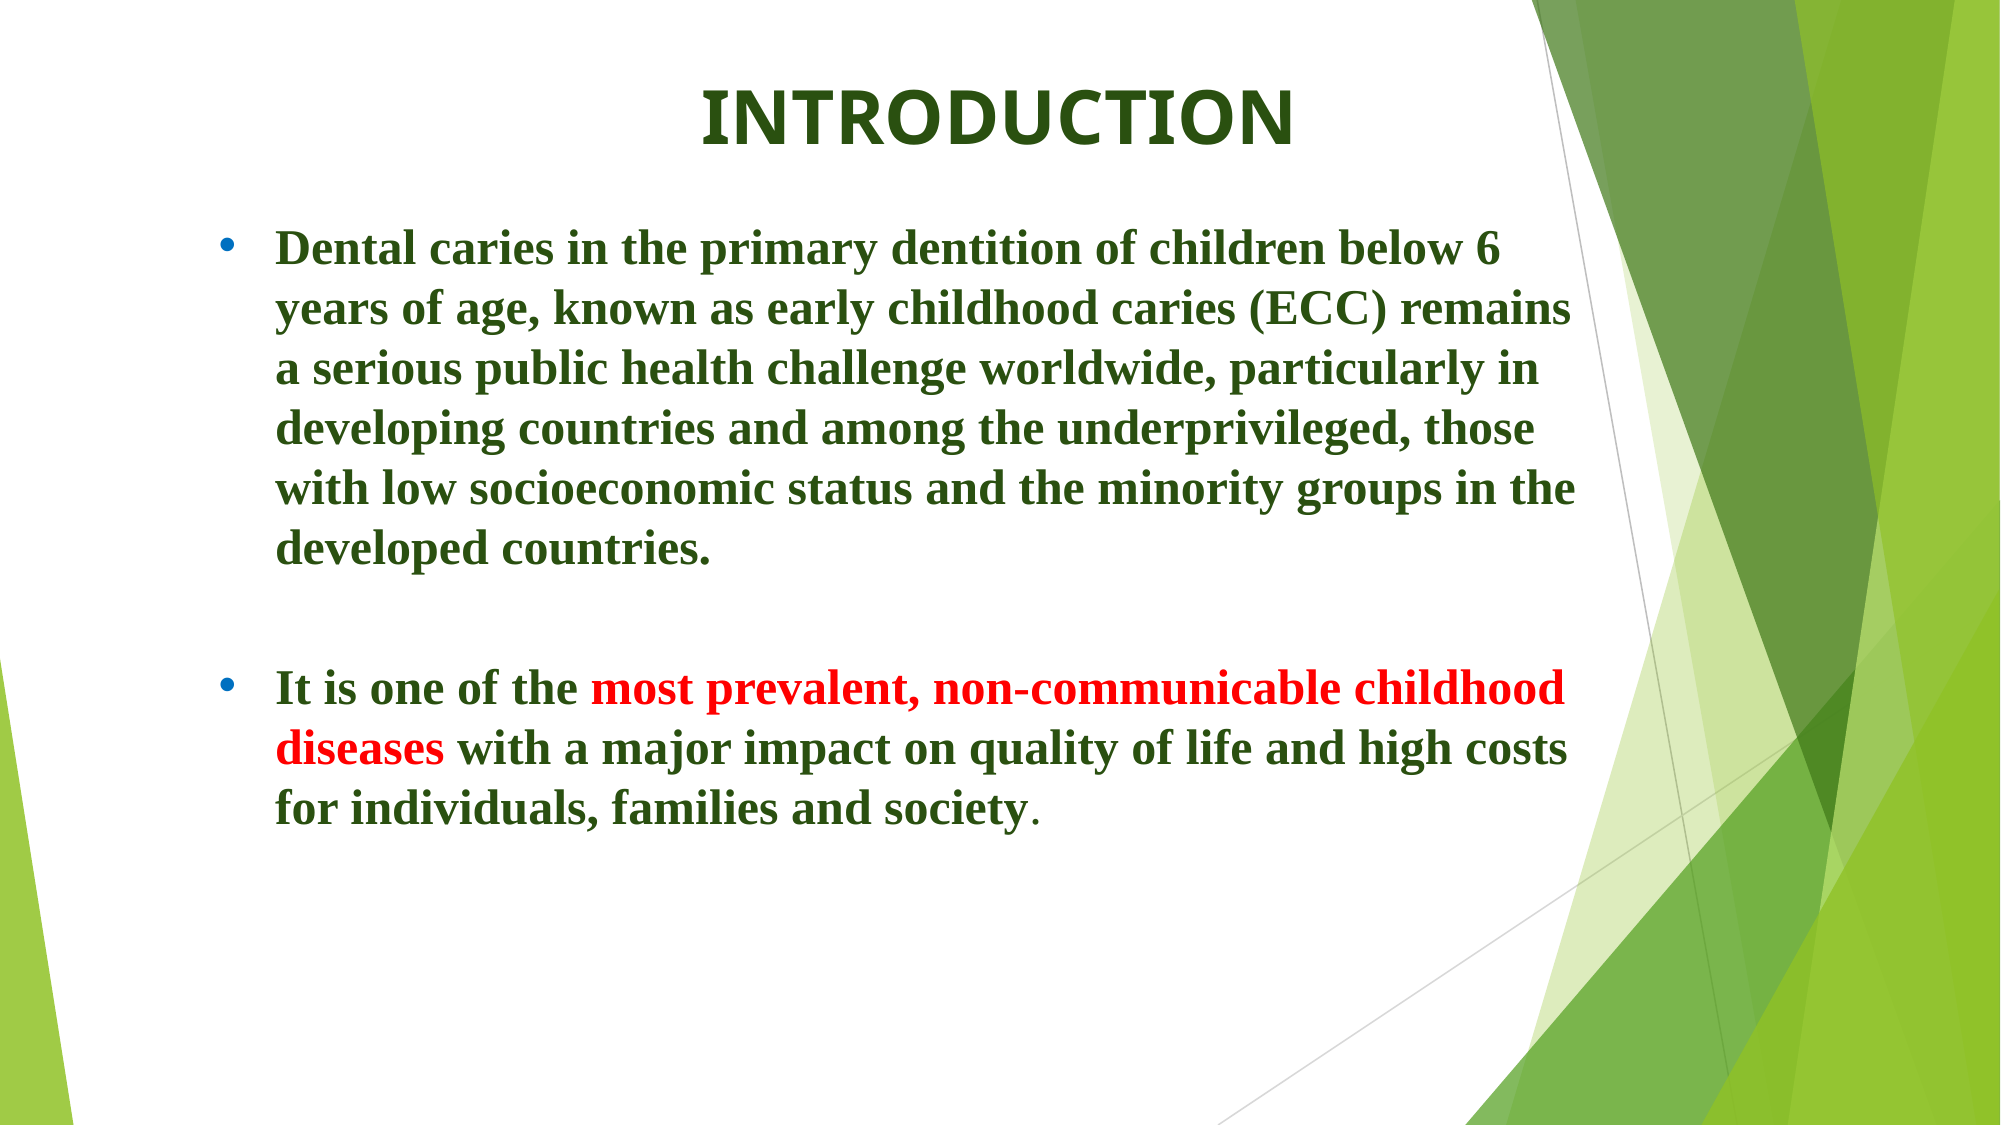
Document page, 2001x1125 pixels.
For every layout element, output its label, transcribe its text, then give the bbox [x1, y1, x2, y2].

text_box Dental caries in the primary dentition of children below 6 years of age, known as early childhood caries (ECC) remains a serious public health challenge worldwide, particularly in developing countries and among the underprivileged, those with low socioeconomic status and the minority groups in the developed countries. It is one of the most prevalent, non-communicable childhood diseases with a major impact on quality of life and high costs for individuals, families and society. [203, 206, 1611, 957]
title INTRODUCTION [324, 45, 1675, 185]
